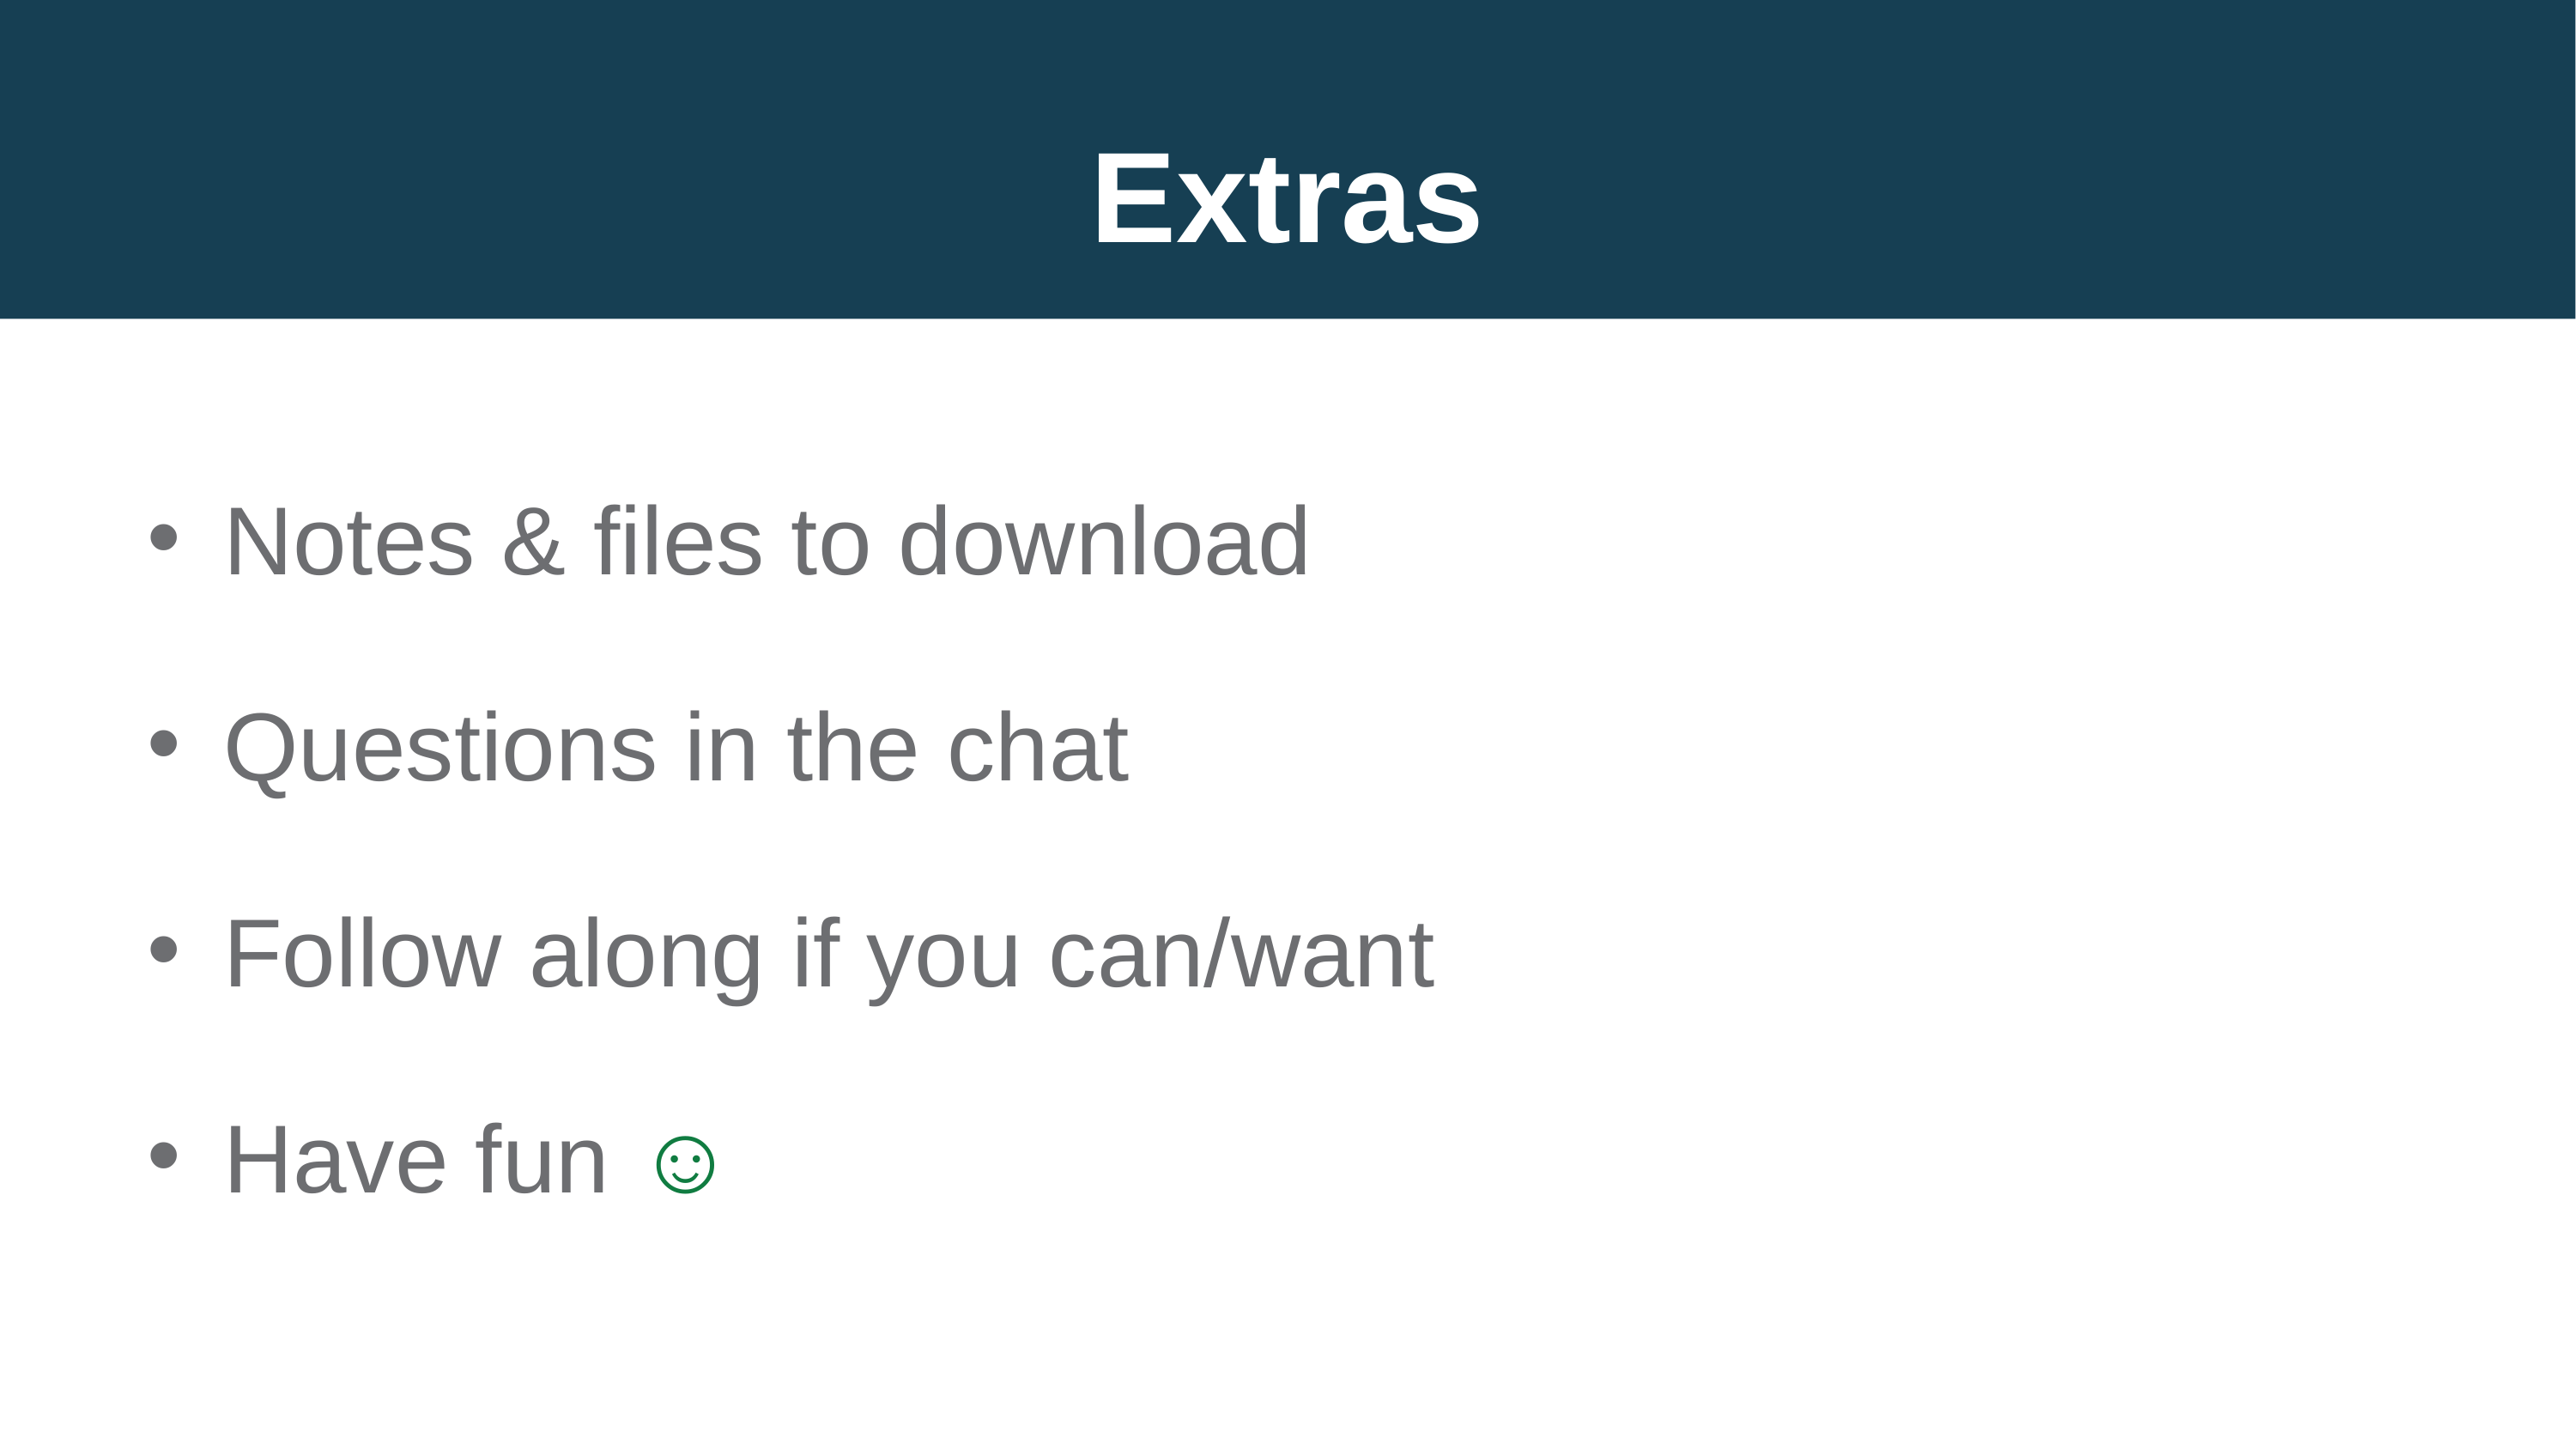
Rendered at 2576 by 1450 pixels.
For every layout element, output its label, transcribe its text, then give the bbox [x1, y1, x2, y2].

title Extras [96, 65, 2480, 269]
list Notes & files to download Questions in the chat Follow along if you can/want Have fun ☺ [96, 410, 2480, 1333]
